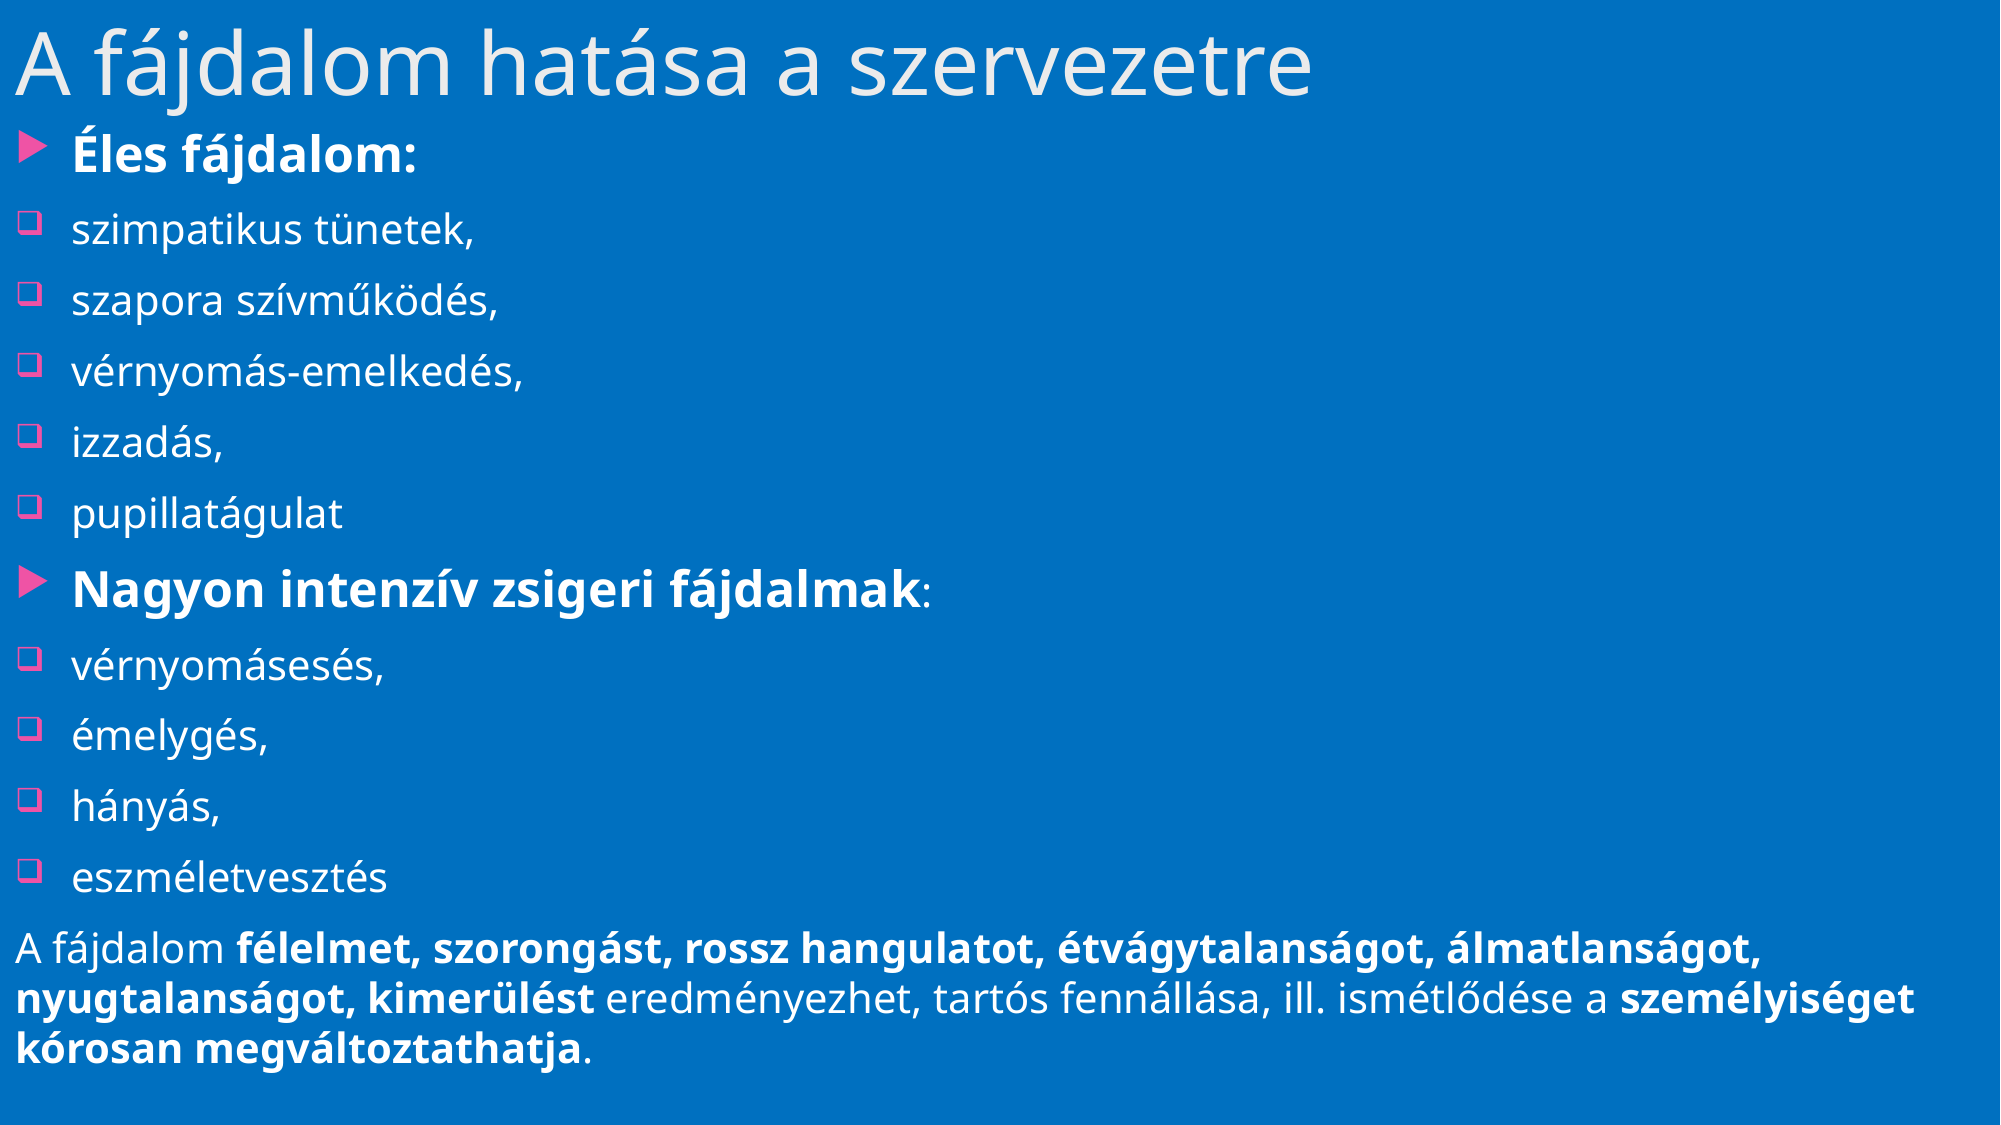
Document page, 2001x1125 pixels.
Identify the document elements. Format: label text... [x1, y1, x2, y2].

title A fájdalom hatása a szervezetre [0, 0, 1543, 114]
list Éles fájdalom: szimpatikus tünetek, szapora szívműködés, vérnyomás-emelkedés, izzadás, pupillatágulat Nagyon intenzív zsigeri fájdalmak: vérnyomásesés, émelygés, hányás, eszméletvesztés A fájdalom félelmet, szorongást, rossz hangulatot, étvágytalanságot, álmatlanságot, nyugtalansá­got, kimerülést eredményezhet, tartós fennállása, ill. ismétlődése a személyiséget kórosan megváltoztathatja. [0, 114, 1957, 1125]
